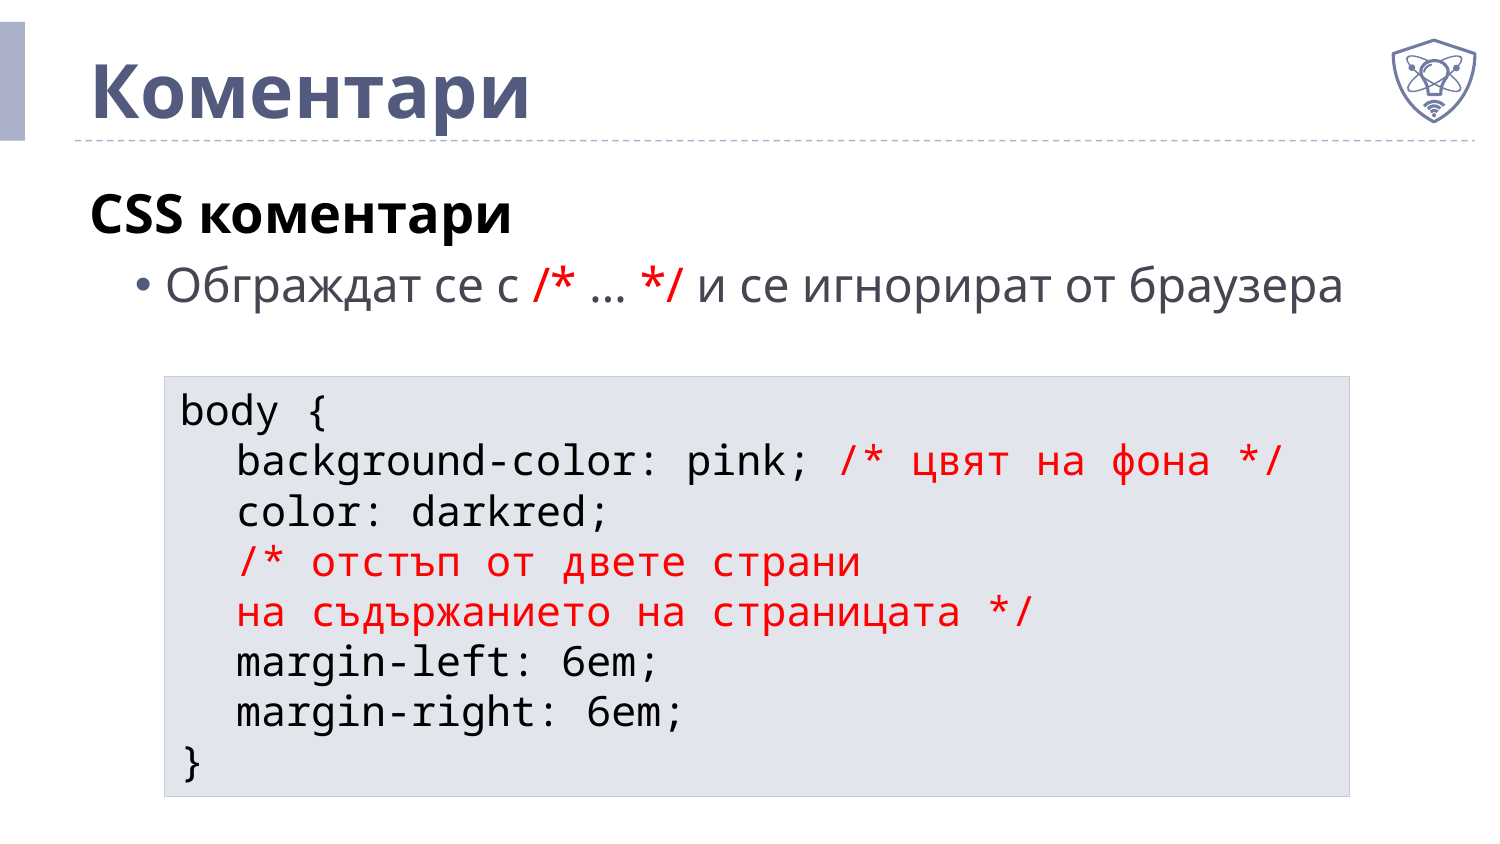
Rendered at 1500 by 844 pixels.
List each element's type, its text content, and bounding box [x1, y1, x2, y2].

list CSS коментари Обграждат се с /* … */ и се игнорират от браузера [75, 171, 1475, 835]
text_box body { background-color: pink; /* цвят на фона */ color: darkred; /* отстъп от двете страни на съдържанието на страницата */ margin-left: 6em; margin-right: 6em; } [164, 376, 1350, 797]
title Коментари [75, 18, 1475, 141]
